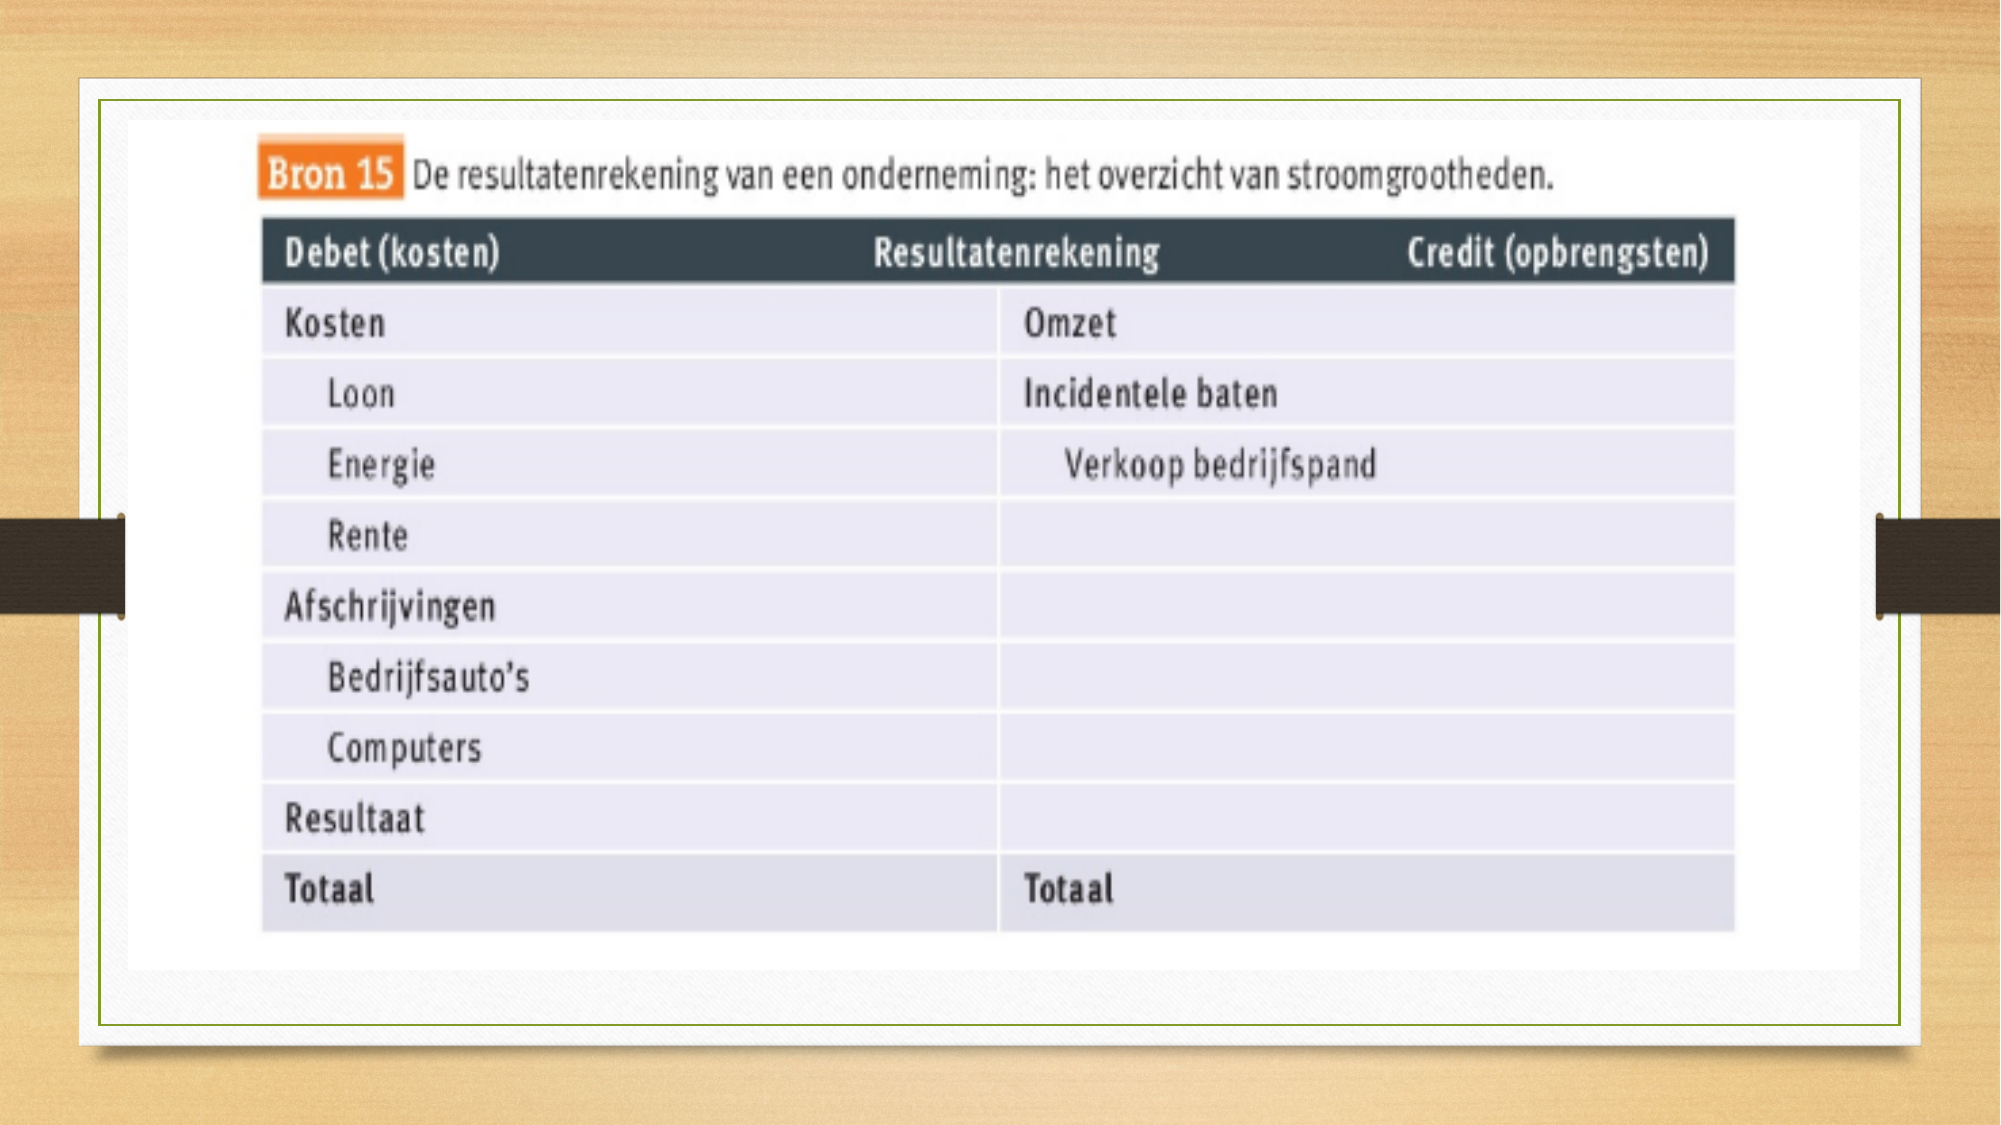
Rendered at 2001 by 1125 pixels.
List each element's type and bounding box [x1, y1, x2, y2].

picture [0, 0, 2001, 1125]
list [128, 120, 1860, 970]
